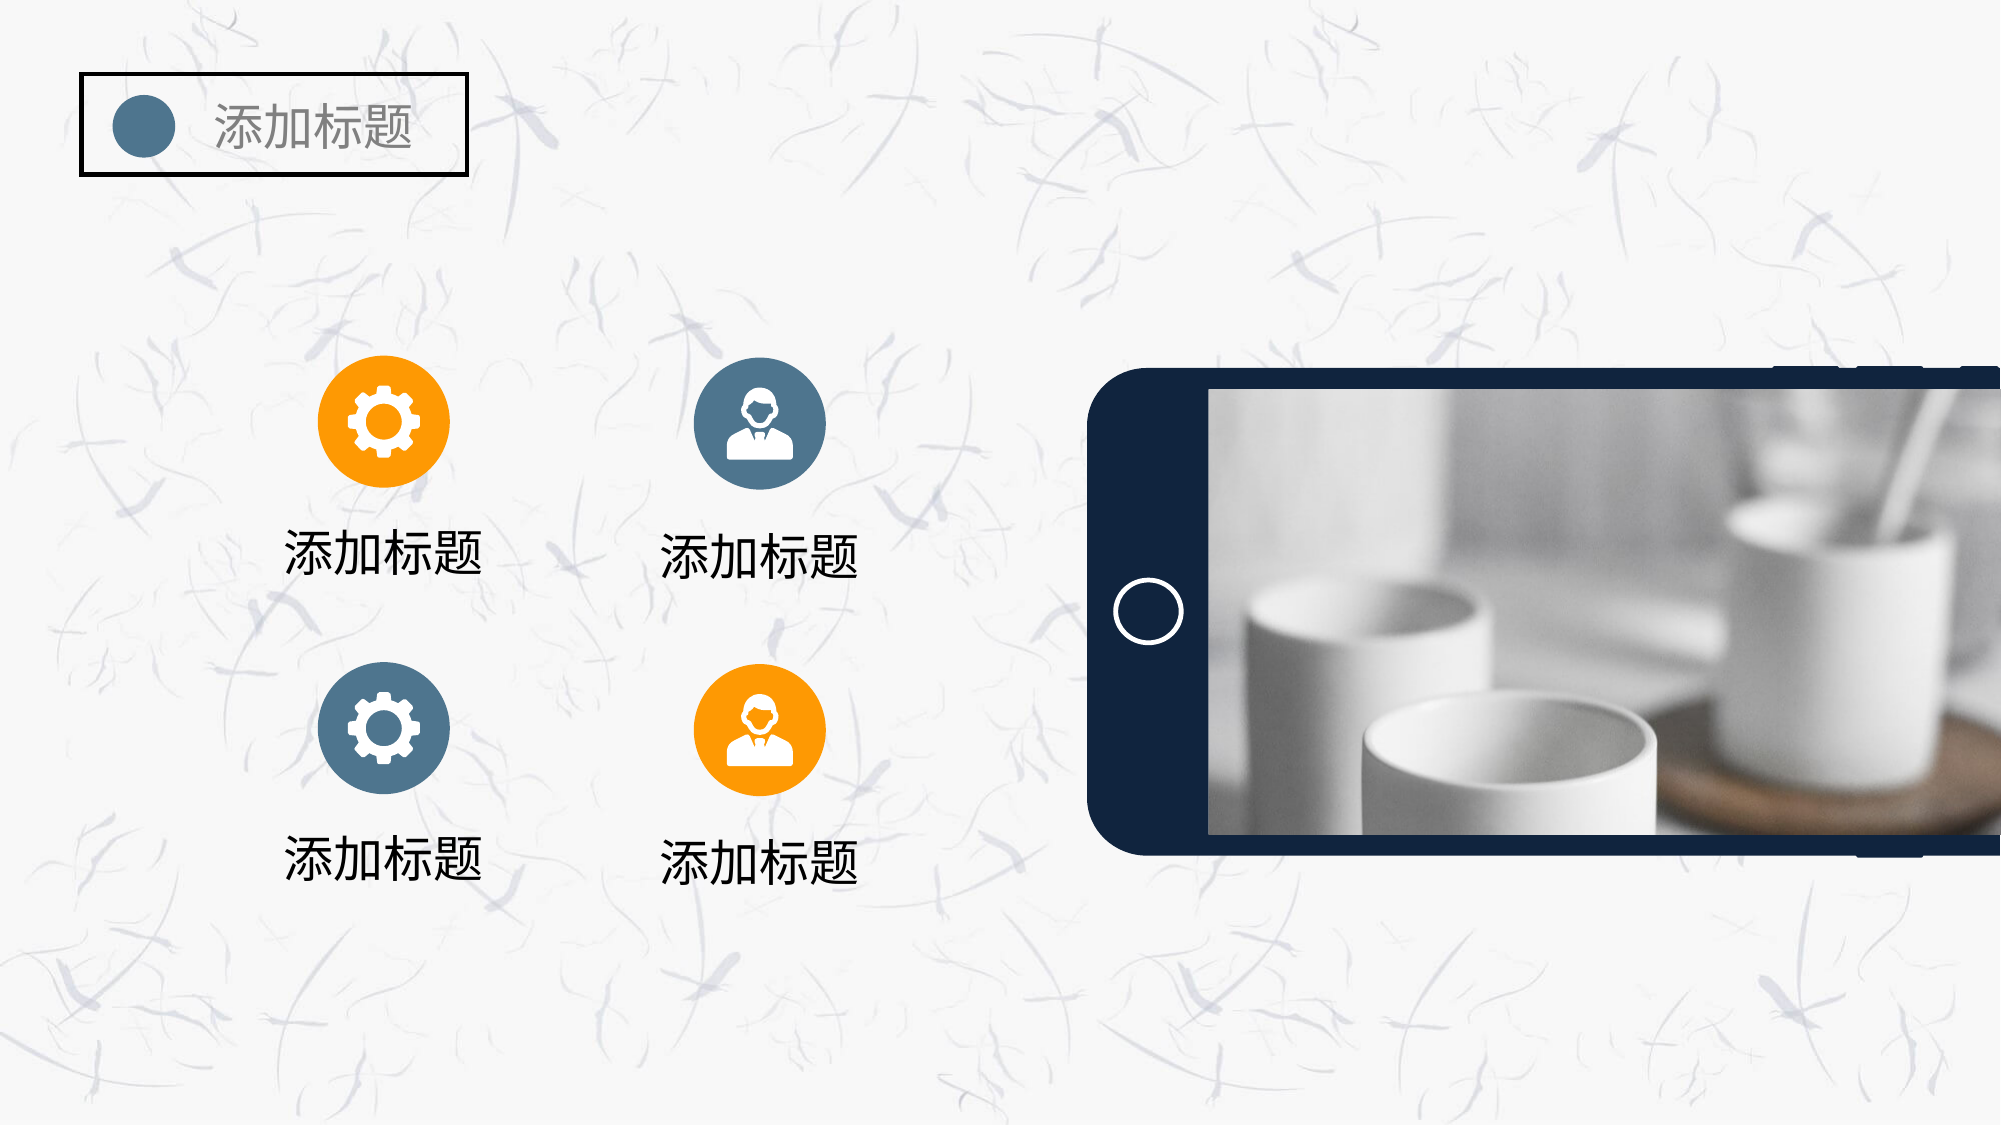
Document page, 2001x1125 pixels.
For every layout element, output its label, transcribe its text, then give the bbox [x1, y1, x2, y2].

text_box [725, 693, 794, 768]
text_box [346, 384, 421, 459]
text_box [316, 354, 451, 489]
text_box [316, 661, 451, 796]
text_box [1850, 389, 2000, 835]
text_box [692, 356, 827, 491]
text_box 添加标题 [630, 527, 890, 584]
text_box 添加标题 [630, 833, 890, 890]
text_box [1357, 95, 1850, 1125]
text_box [1207, 389, 1357, 835]
text_box 添加标题 [254, 523, 514, 580]
text_box [81, 73, 468, 176]
text_box 添加标题 [198, 88, 444, 164]
text_box [692, 663, 827, 798]
text_box [111, 93, 177, 159]
picture [0, 0, 2001, 1125]
text_box 添加标题 [254, 829, 514, 886]
text_box [725, 386, 794, 461]
text_box [346, 691, 421, 766]
